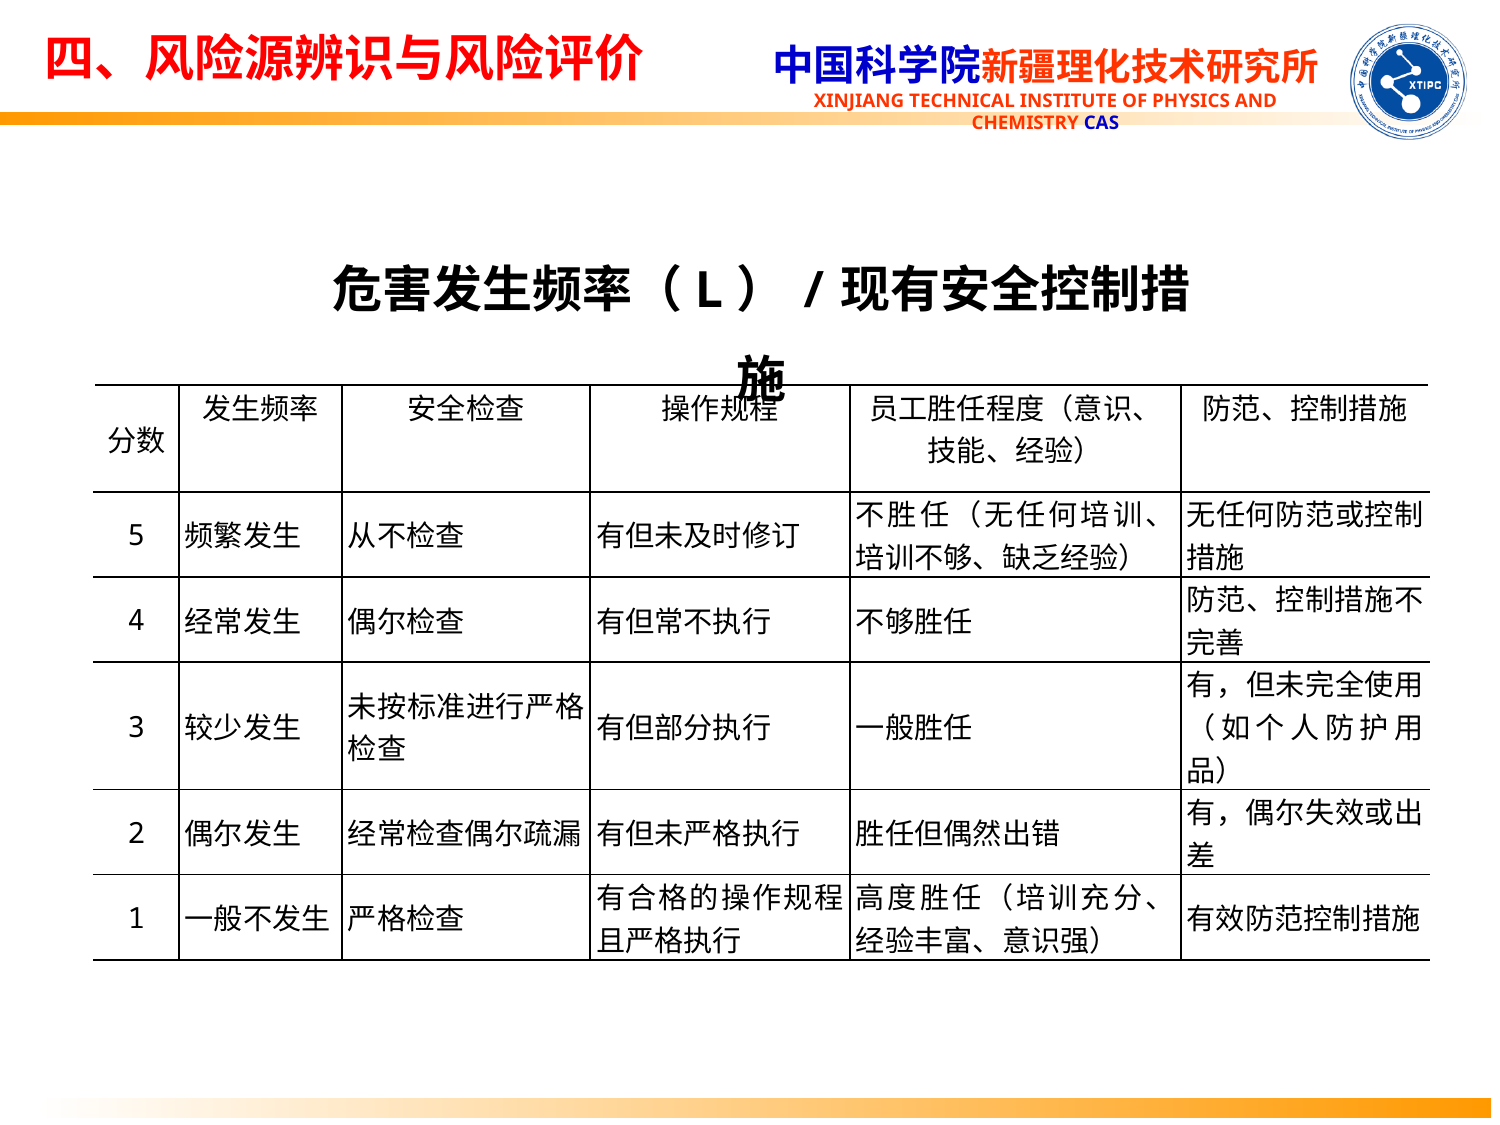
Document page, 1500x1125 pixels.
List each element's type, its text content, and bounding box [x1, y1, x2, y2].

table_cell 2 [95, 790, 178, 874]
table_cell 有但未及时修订 [591, 493, 849, 576]
table_cell 频繁发生 [180, 493, 341, 576]
table_cell 经常检查偶尔疏漏 [343, 790, 589, 874]
table_header 员工胜任程度（意识、技能、经验） [851, 386, 1180, 491]
table_header 防范、控制措施 [1182, 386, 1428, 491]
picture [1342, 16, 1474, 147]
table_cell 从不检查 [343, 493, 589, 576]
text_box 四、风险源辨识与风险评价 [29, 19, 833, 102]
table_cell 1 [95, 875, 178, 959]
table_cell 一般胜任 [851, 663, 1180, 789]
table_cell 经常发生 [180, 578, 341, 661]
table_cell 高度胜任（培训充分、经验丰富、意识强） [851, 875, 1180, 959]
table_cell 有但常不执行 [591, 578, 849, 661]
table_cell 一般不发生 [180, 875, 341, 959]
table_header 分数 [95, 386, 178, 491]
table_cell 不够胜任 [851, 578, 1180, 661]
table_cell 偶尔检查 [343, 578, 589, 661]
table_header 发生频率 [180, 386, 341, 491]
table_cell 未按标准进行严格检查 [343, 663, 589, 789]
table_cell 较少发生 [180, 663, 341, 789]
table_cell 5 [95, 493, 178, 576]
table_cell 有，偶尔失效或出差 [1182, 790, 1428, 874]
text_box 危害发生频率（L）/现有安全控制措施 [312, 219, 1211, 305]
table_cell 防范、控制措施不完善 [1182, 578, 1428, 661]
table_cell 3 [95, 663, 178, 789]
table_cell 有，但未完全使用（如个人防护用品） [1182, 663, 1428, 789]
table_cell 4 [95, 578, 178, 661]
table_cell 有但部分执行 [591, 663, 849, 789]
table_cell 无任何防范或控制措施 [1182, 493, 1428, 576]
table_cell 偶尔发生 [180, 790, 341, 874]
table_cell 不胜任（无任何培训、培训不够、缺乏经验） [851, 493, 1180, 576]
table_header 安全检查 [343, 386, 589, 491]
table_cell 胜任但偶然出错 [851, 790, 1180, 874]
table_cell 有合格的操作规程且严格执行 [591, 875, 849, 959]
table_cell 严格检查 [343, 875, 589, 959]
table_header 操作规程 [591, 386, 849, 491]
table_cell 有但未严格执行 [591, 790, 849, 874]
table_cell 有效防范控制措施 [1182, 875, 1428, 959]
